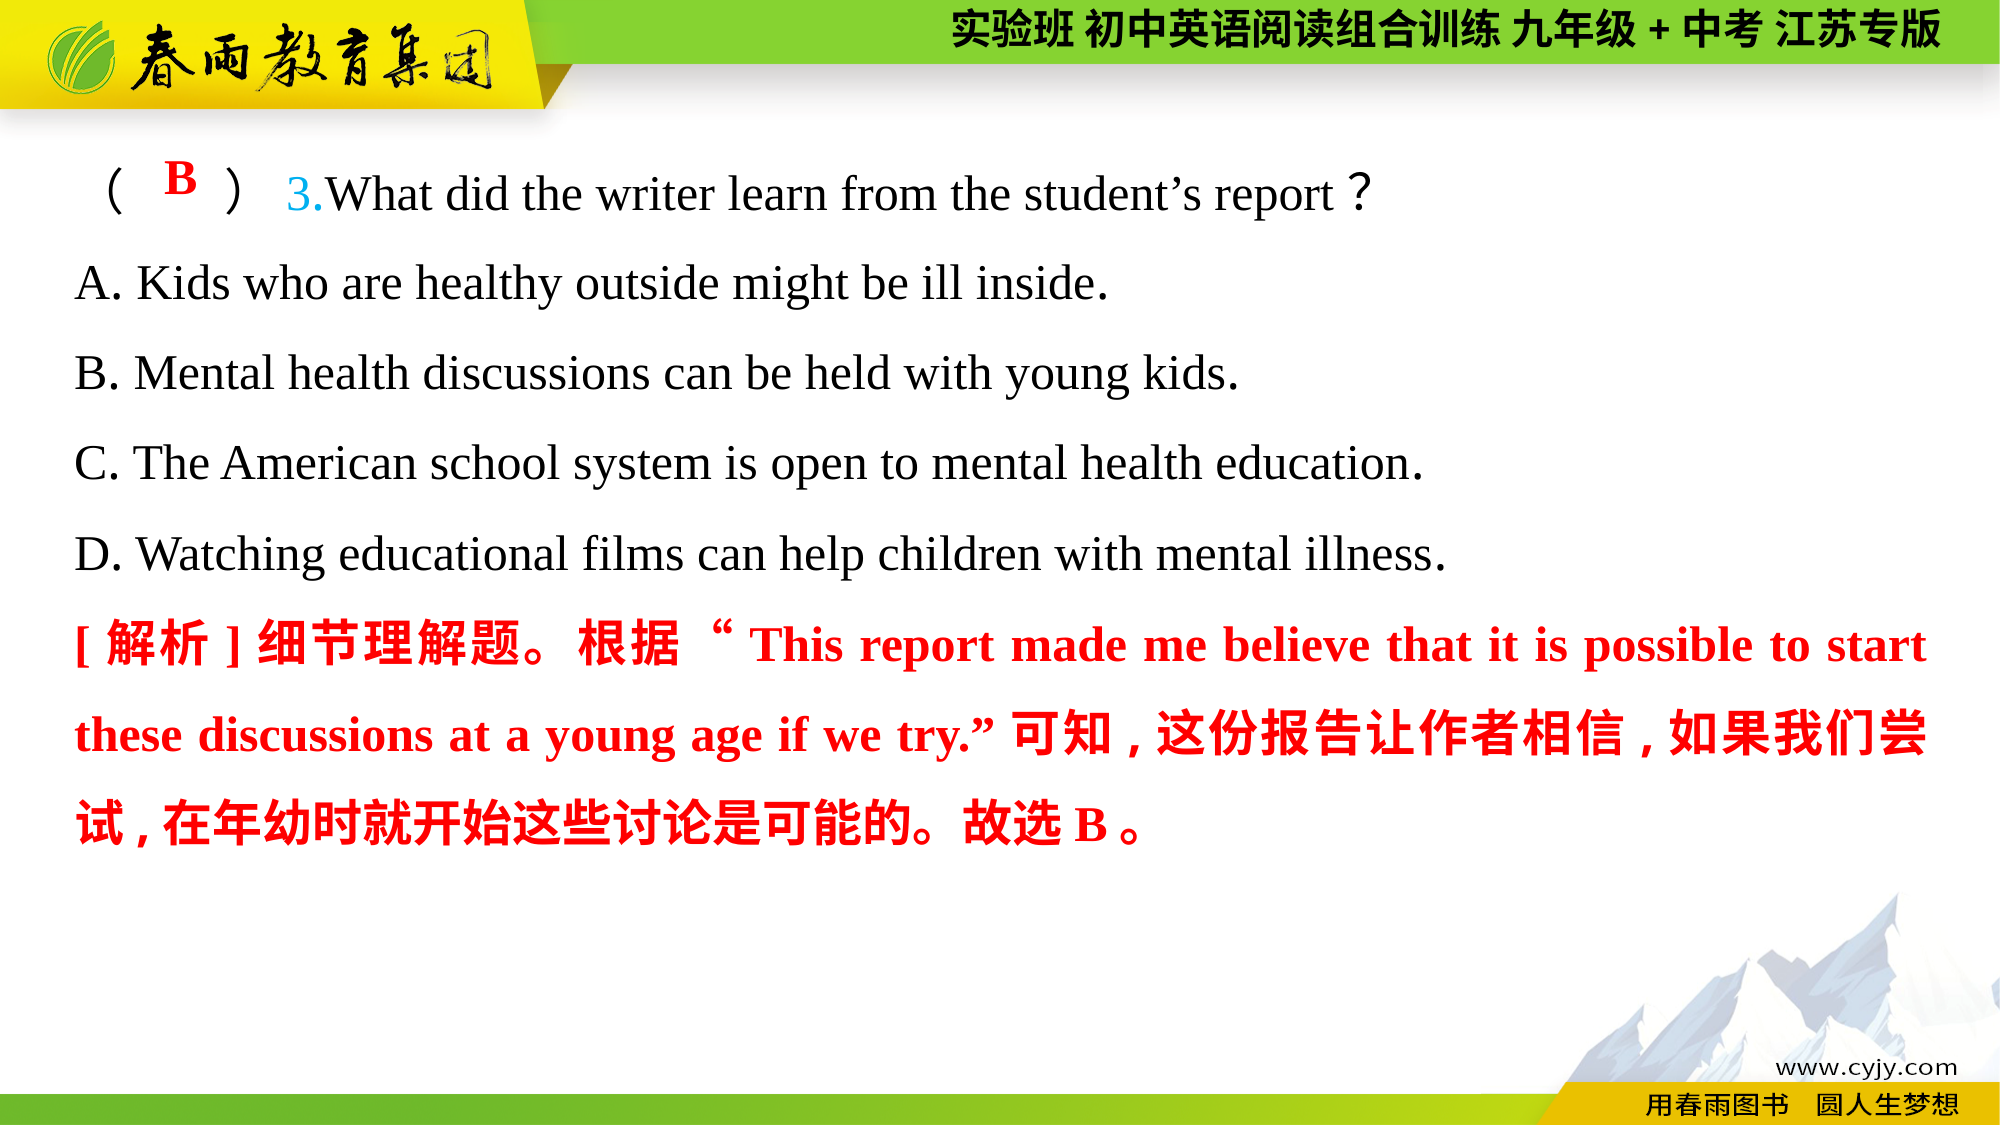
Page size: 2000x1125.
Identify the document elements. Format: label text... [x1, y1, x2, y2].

list （ ）3.What did the writer learn from the student’s report？ A. Kids who are healthy outside might be ill inside. B. Mental health discussions can be held with young kids. C. The American school system is open to mental health education. D. Watching educational films can help children with mental illness. [59, 122, 1944, 574]
text_box [解析]细节理解题。根据“This report made me believe that it is possible to start these discussions at a young age if we try.”可知,这份报告让作者相信,如果我们尝试,在年幼时就开始这些讨论是可能的。故选B。 [59, 574, 1944, 860]
picture [0, 0, 2000, 1125]
text_box B [149, 137, 214, 212]
